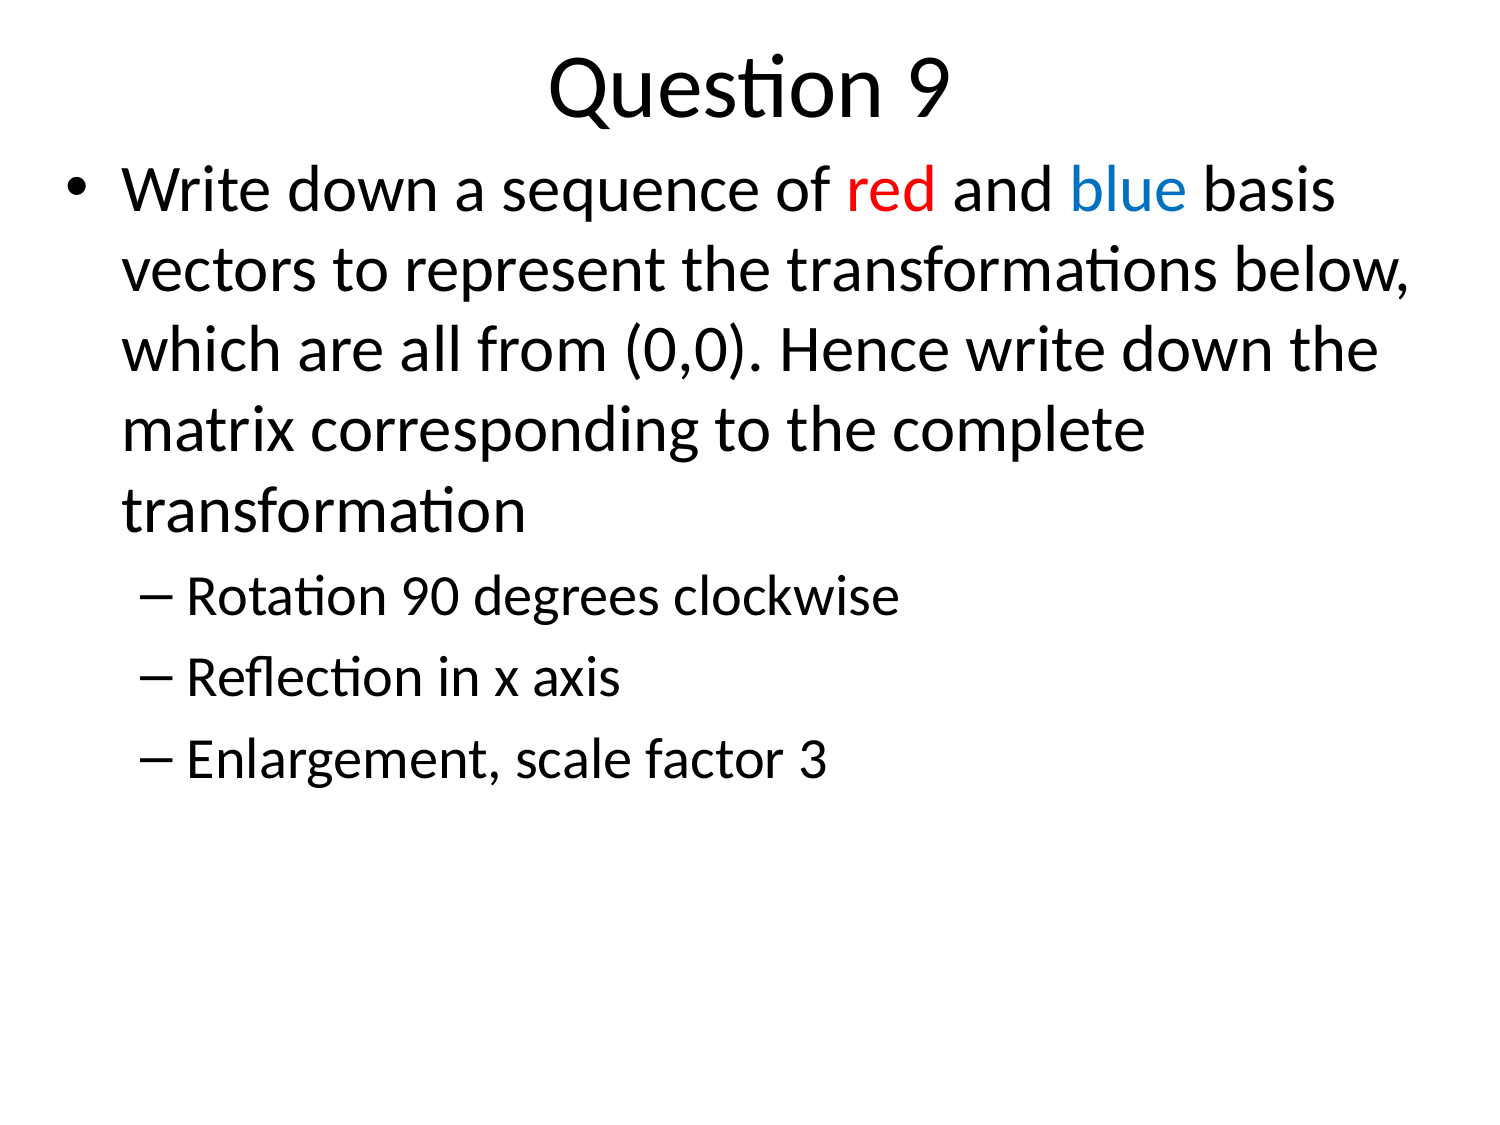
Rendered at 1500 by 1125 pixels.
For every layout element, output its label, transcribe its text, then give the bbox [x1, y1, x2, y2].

title Question 9 [75, 0, 1425, 137]
list Write down a sequence of red and blue basis vectors to represent the transformations below, which are all from (0,0). Hence write down the matrix corresponding to the complete transformation Rotation 90 degrees clockwise Reflection in x axis Enlargement, scale factor 3 [50, 137, 1438, 880]
